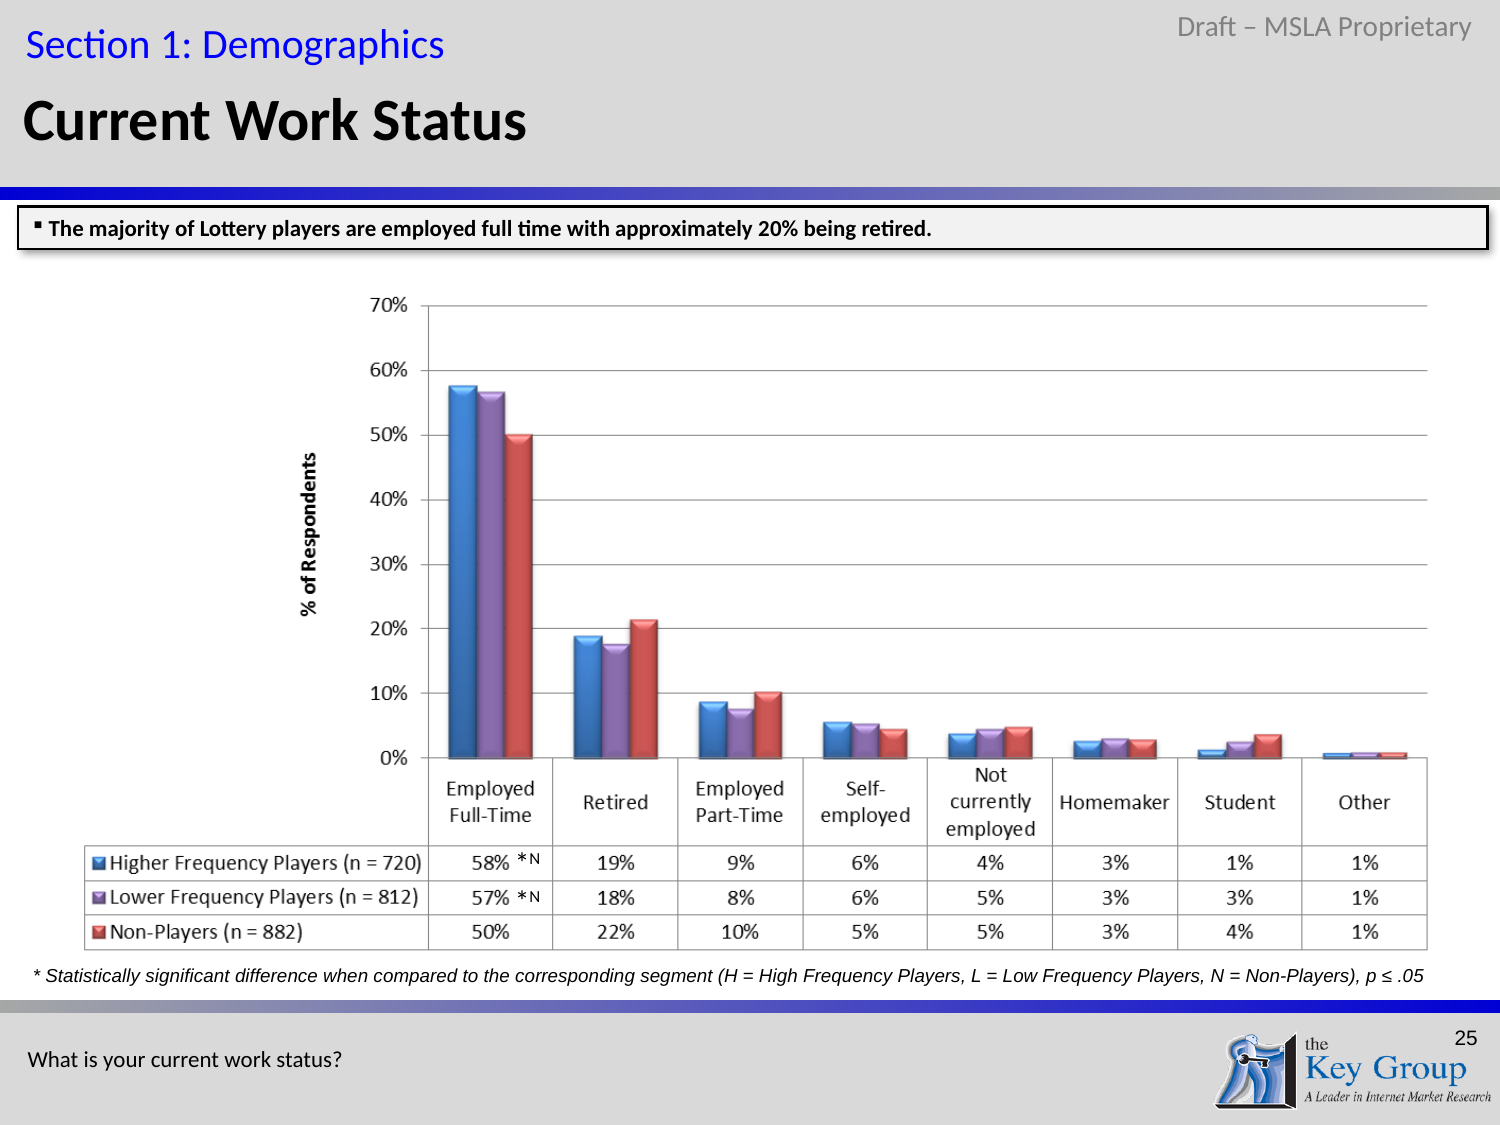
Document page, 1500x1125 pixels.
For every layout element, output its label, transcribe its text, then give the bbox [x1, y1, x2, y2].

text_box The majority of Lottery players are employed full time with approximately 20% being retired. [18, 206, 1488, 249]
list Current Work Status [8, 72, 1500, 161]
text_box Draft – MSLA Proprietary [1162, 0, 1500, 50]
picture [47, 280, 1451, 961]
list Section 1: Demographics [10, 9, 1500, 72]
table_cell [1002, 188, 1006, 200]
picture [1212, 1017, 1500, 1111]
table_cell 47% [920, 188, 925, 200]
list What is your current work status? [12, 1037, 1188, 1086]
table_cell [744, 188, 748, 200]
text_box * Statistically significant difference when compared to the corresponding segment (H = High Frequency Players, L = Low Frequency Players, N = Non-Players), p ≤ .05 [0, 956, 1438, 1016]
